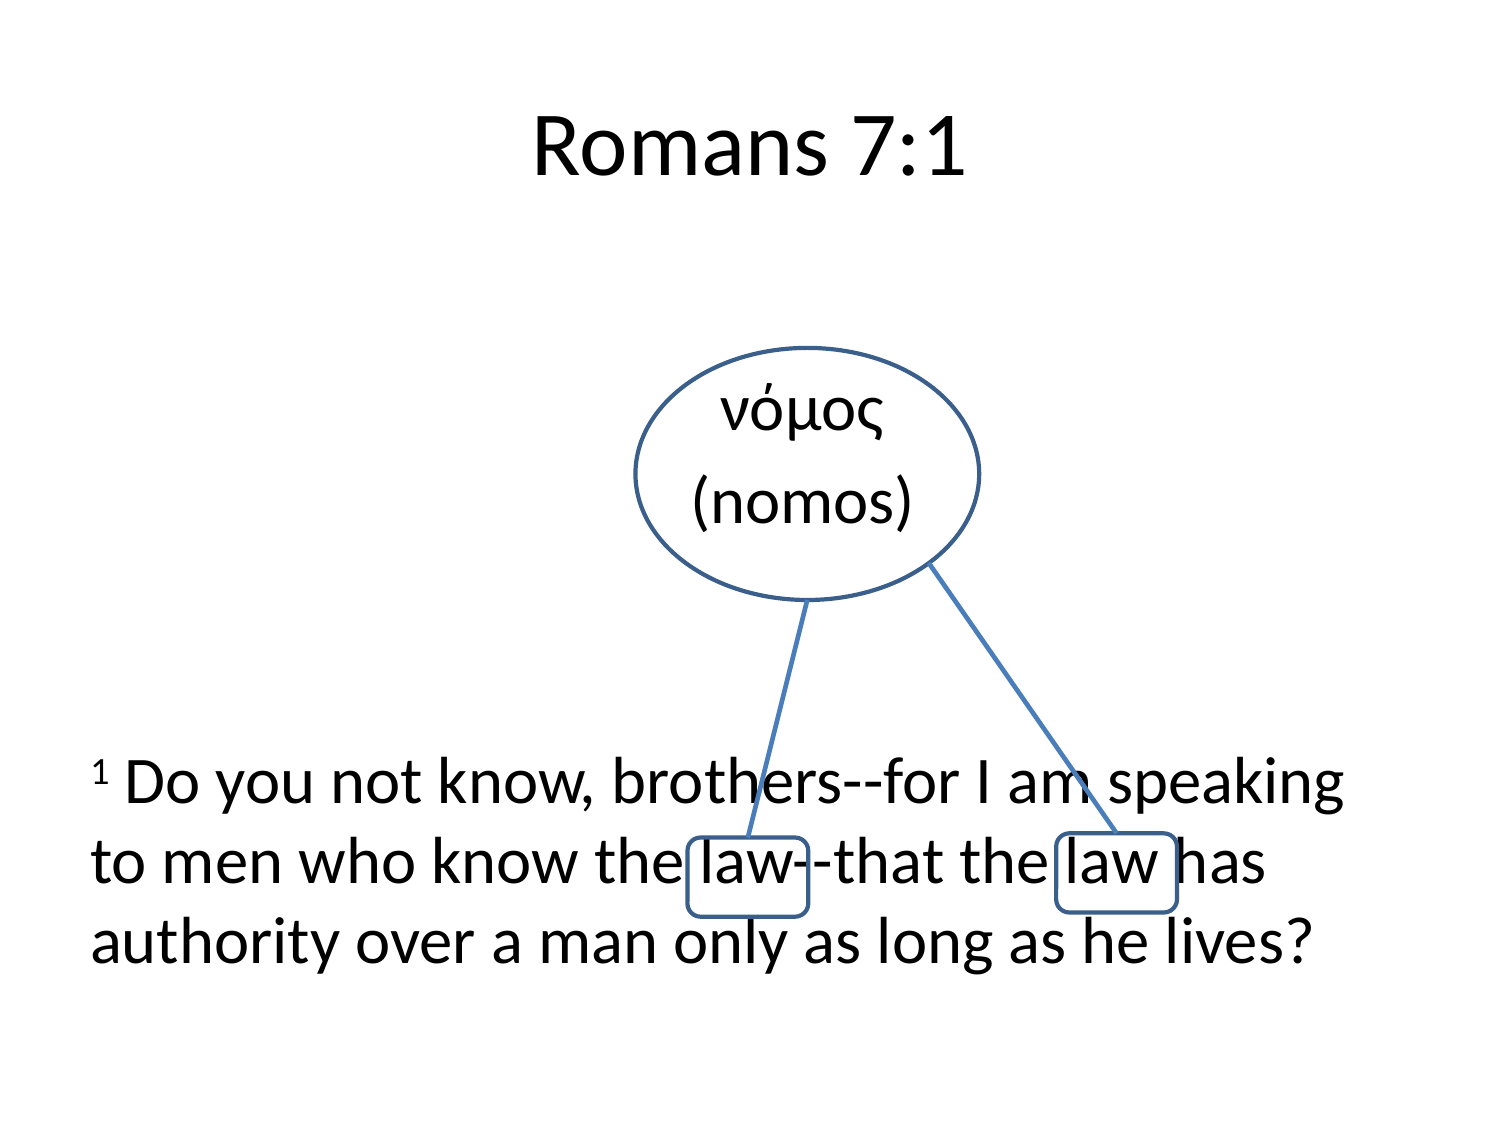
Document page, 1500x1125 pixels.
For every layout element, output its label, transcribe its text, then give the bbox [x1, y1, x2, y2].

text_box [928, 562, 1117, 834]
list νόμος (nomos) 1 Do you not know, brothers--for I am speaking to men who know the law--that the law has authority over a man only as long as he lives? [75, 262, 1425, 1005]
text_box [633, 345, 982, 603]
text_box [747, 599, 808, 838]
text_box [685, 835, 811, 919]
text_box [1054, 831, 1180, 915]
title Romans 7:1 [75, 45, 1425, 233]
